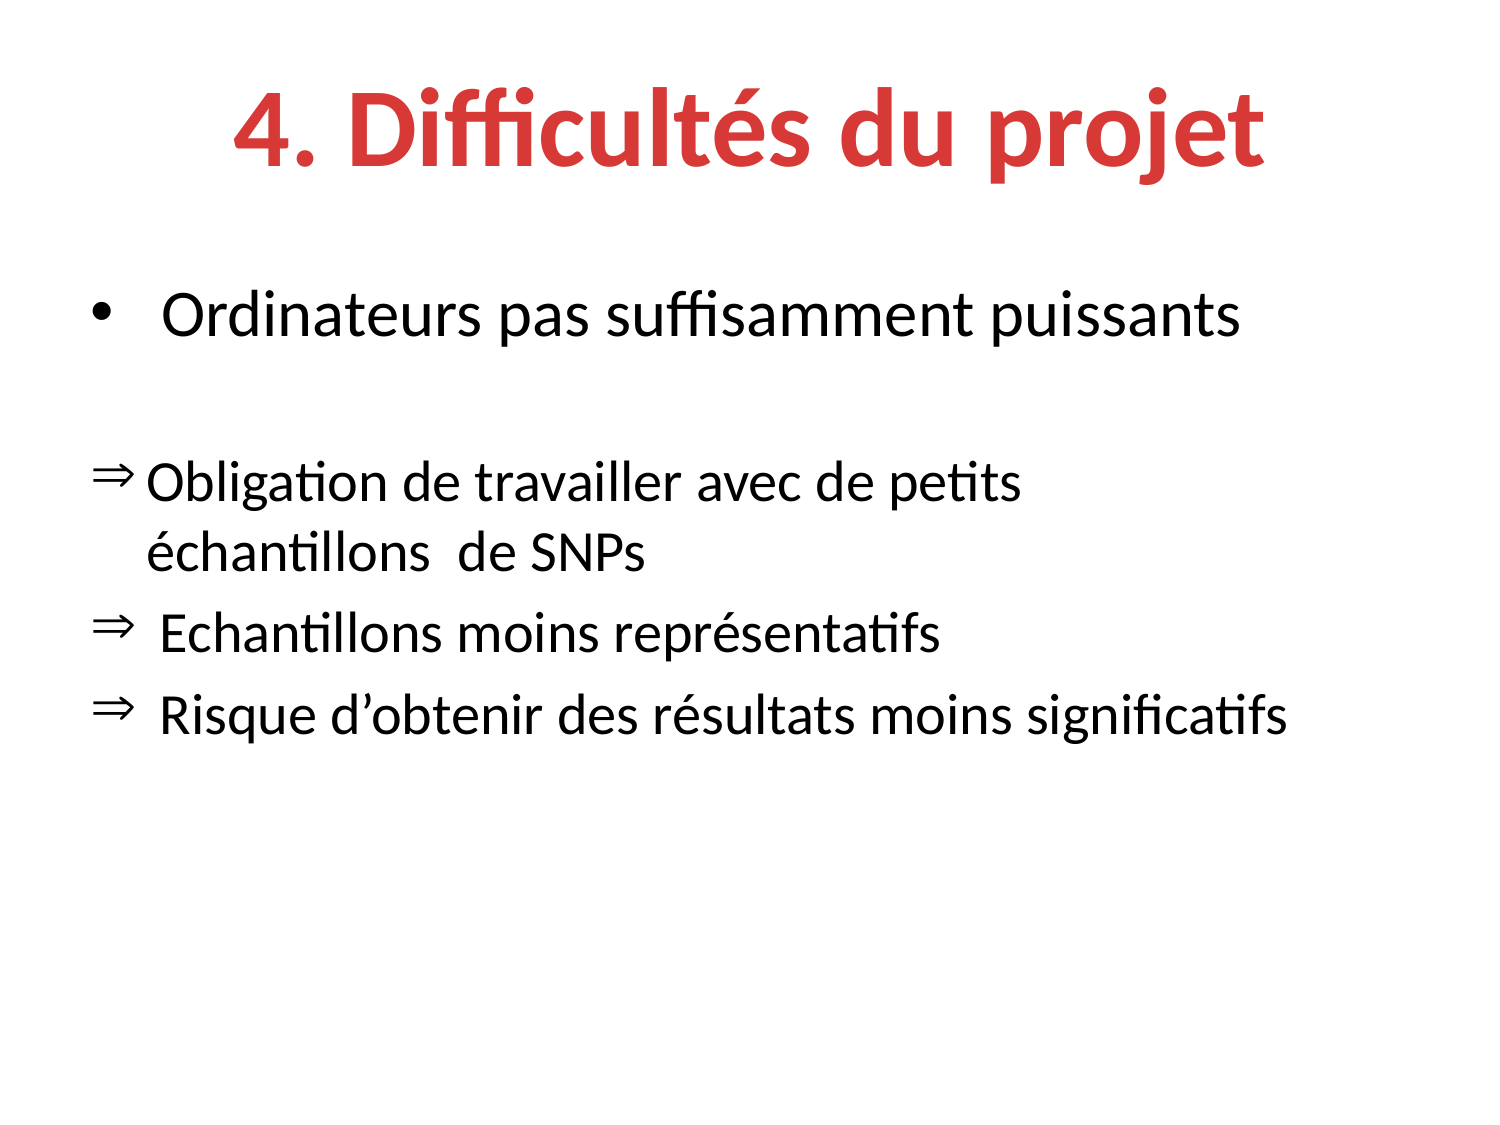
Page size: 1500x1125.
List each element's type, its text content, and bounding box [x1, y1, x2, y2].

list Ordinateurs pas suffisamment puissants Obligation de travailler avec de petits échantillons de SNPs Echantillons moins représentatifs Risque d’obtenir des résultats moins significatifs [75, 262, 1425, 1005]
text_box 4. Difficultés du projet [218, 46, 1283, 197]
